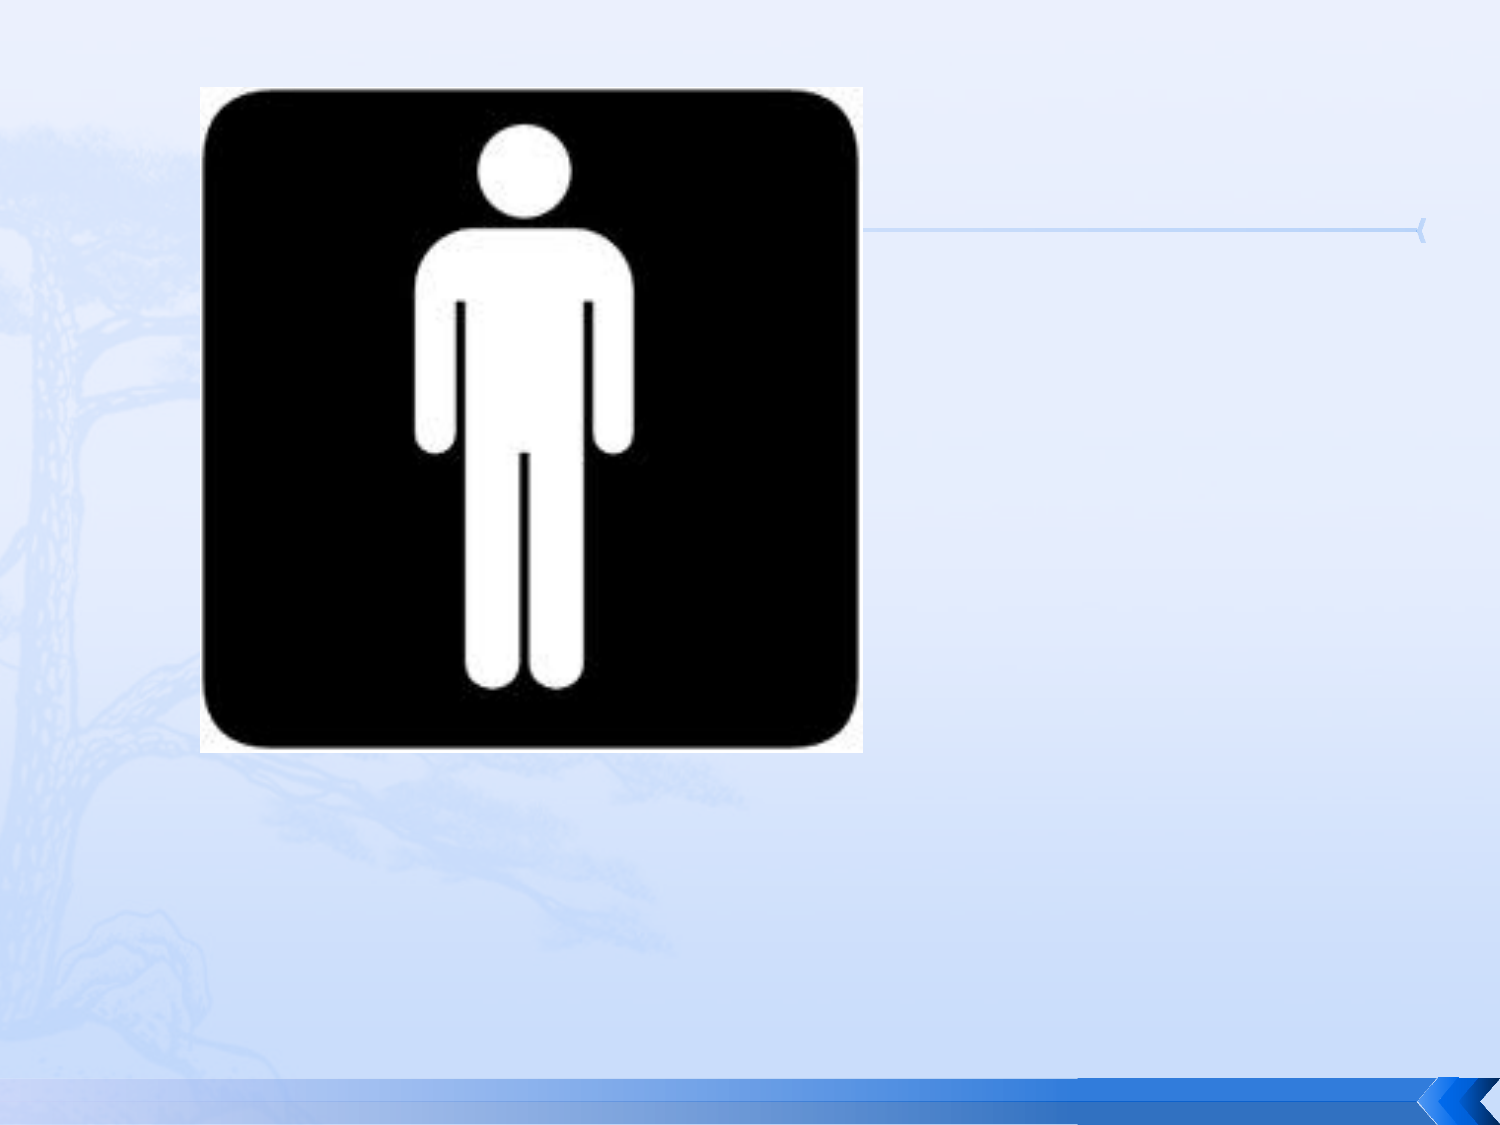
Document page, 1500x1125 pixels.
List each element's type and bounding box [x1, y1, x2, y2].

picture [199, 86, 863, 754]
